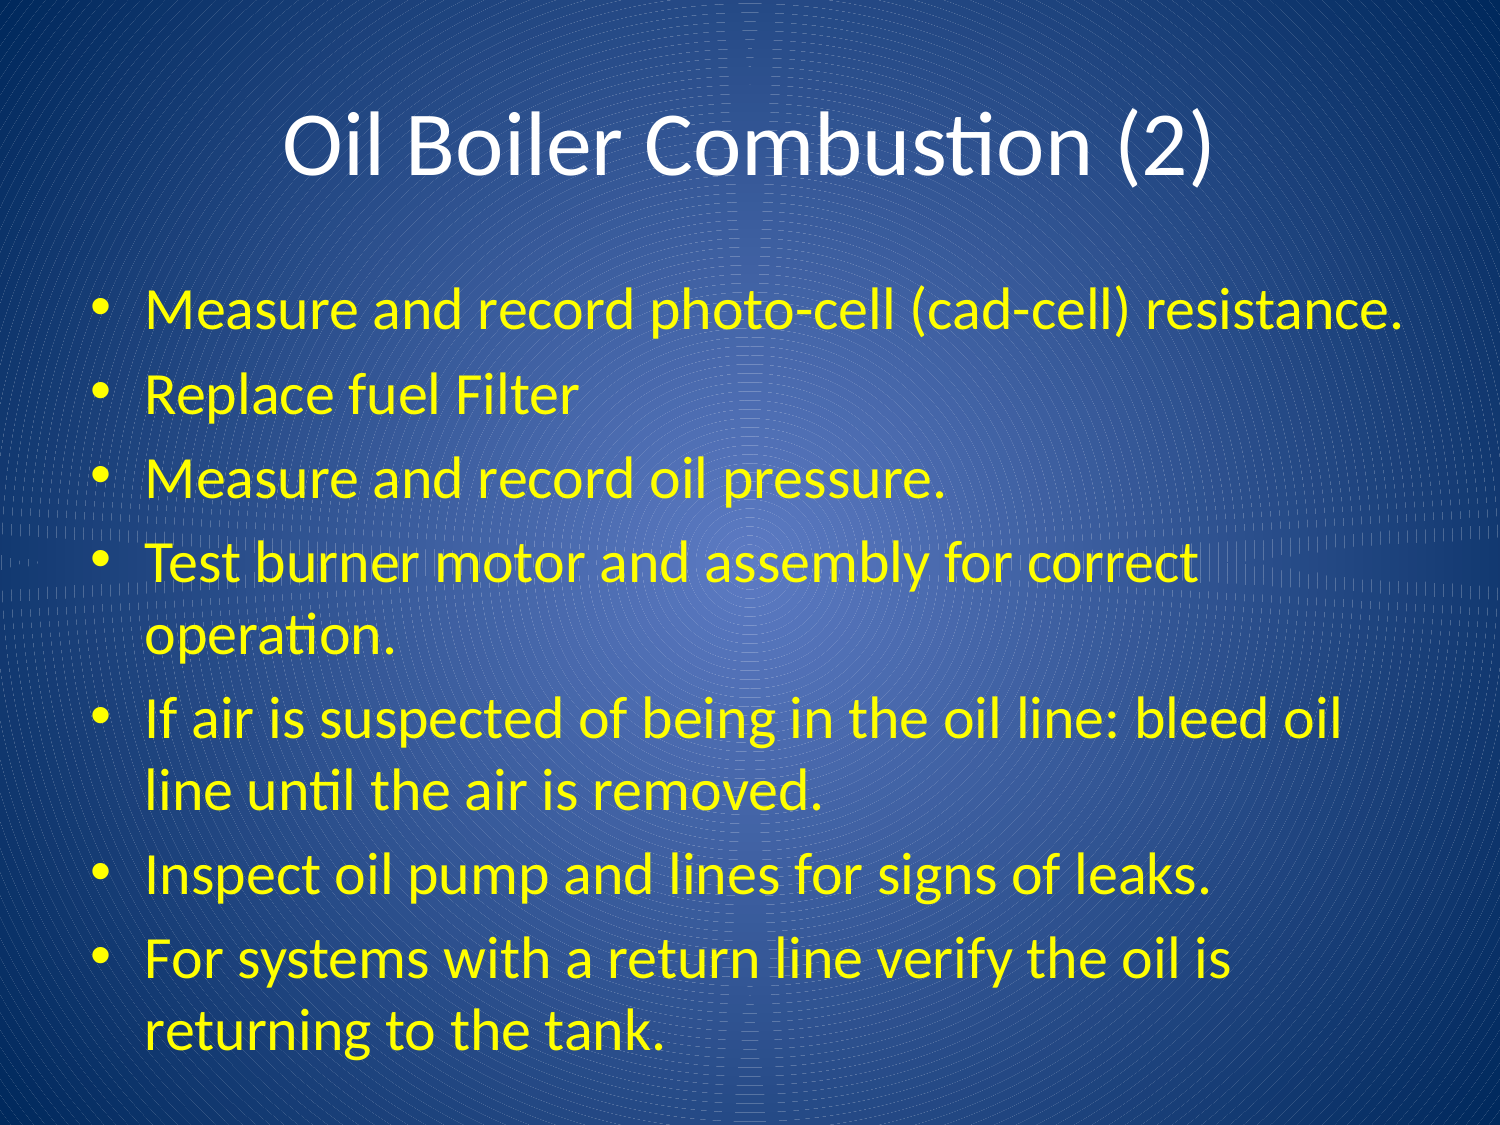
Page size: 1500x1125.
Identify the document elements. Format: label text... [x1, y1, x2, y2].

list Measure and record photo-cell (cad-cell) resistance. Replace fuel Filter Measure and record oil pressure. Test burner motor and assembly for correct operation. If air is suspected of being in the oil line: bleed oil line until the air is removed. Inspect oil pump and lines for signs of leaks. For systems with a return line verify the oil is returning to the tank. [75, 262, 1425, 1080]
title Oil Boiler Combustion (2) [75, 45, 1425, 233]
